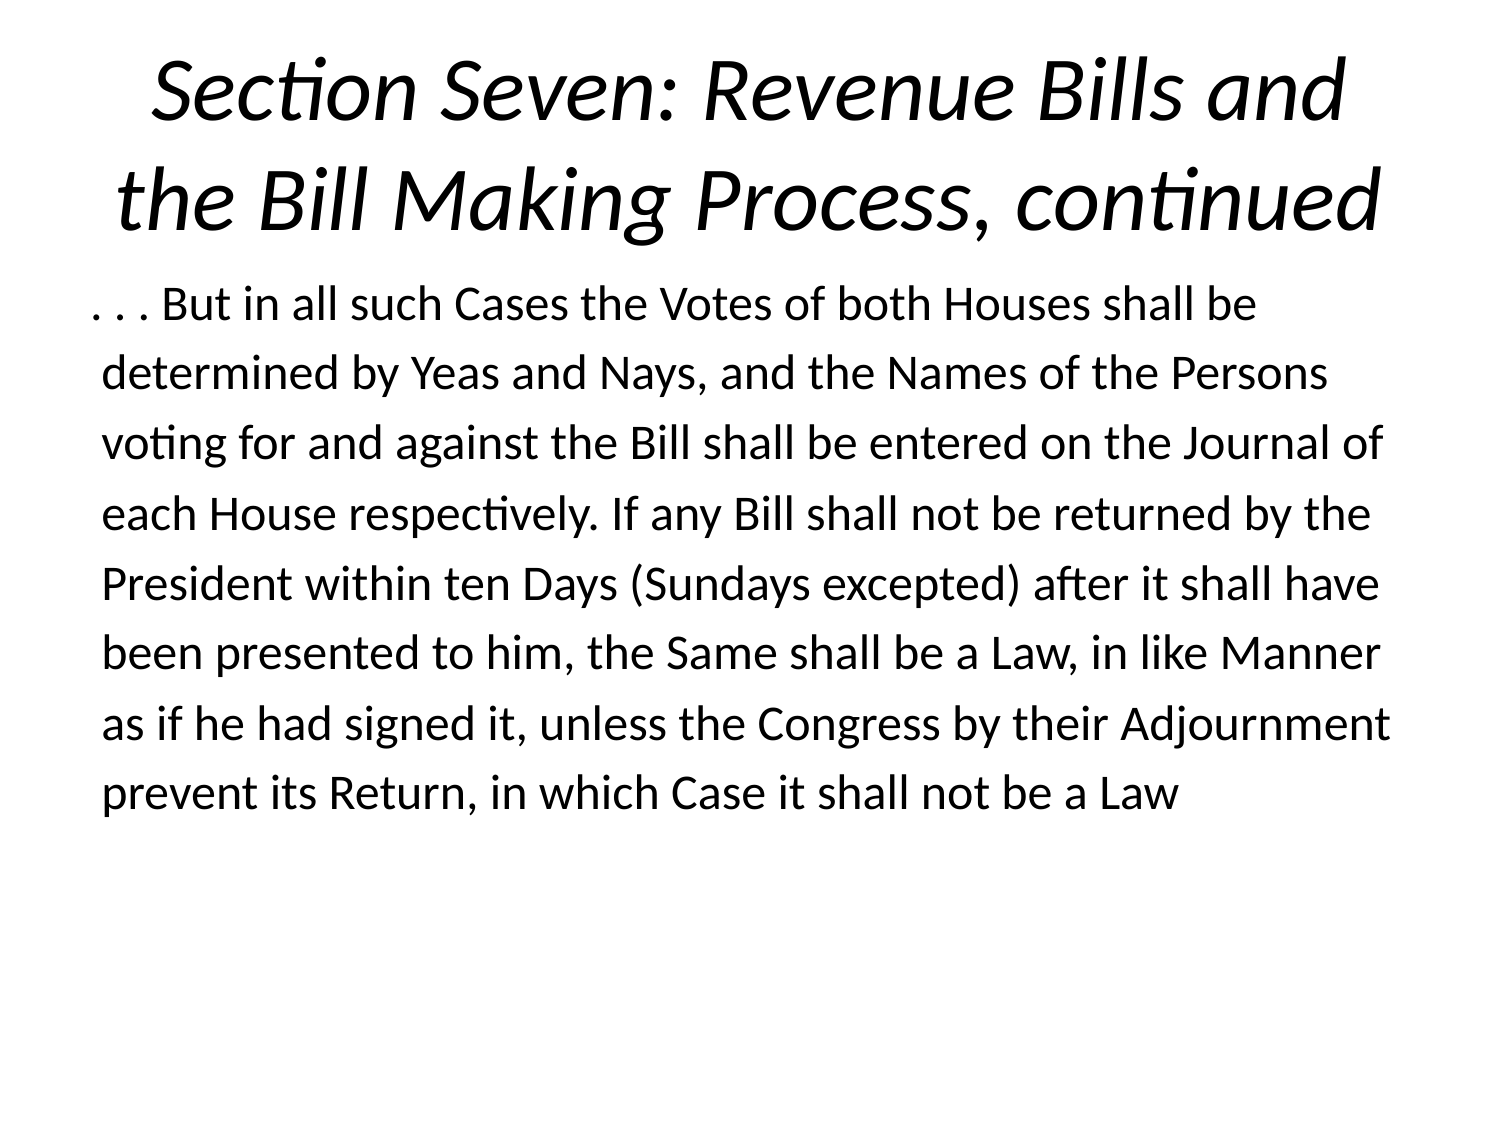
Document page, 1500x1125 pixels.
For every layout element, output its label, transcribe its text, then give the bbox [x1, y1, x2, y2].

title Section Seven: Revenue Bills and the Bill Making Process, continued [74, 44, 1426, 233]
list . . . But in all such Cases the Votes of both Houses shall be determined by Yeas and Nays, and the Names of the Persons voting for and against the Bill shall be entered on the Journal of each House respectively. If any Bill shall not be returned by the President within ten Days (Sundays excepted) after it shall have been presented to him, the Same shall be a Law, in like Manner as if he had signed it, unless the Congress by their Adjournment prevent its Return, in which Case it shall not be a Law [74, 262, 1426, 1006]
